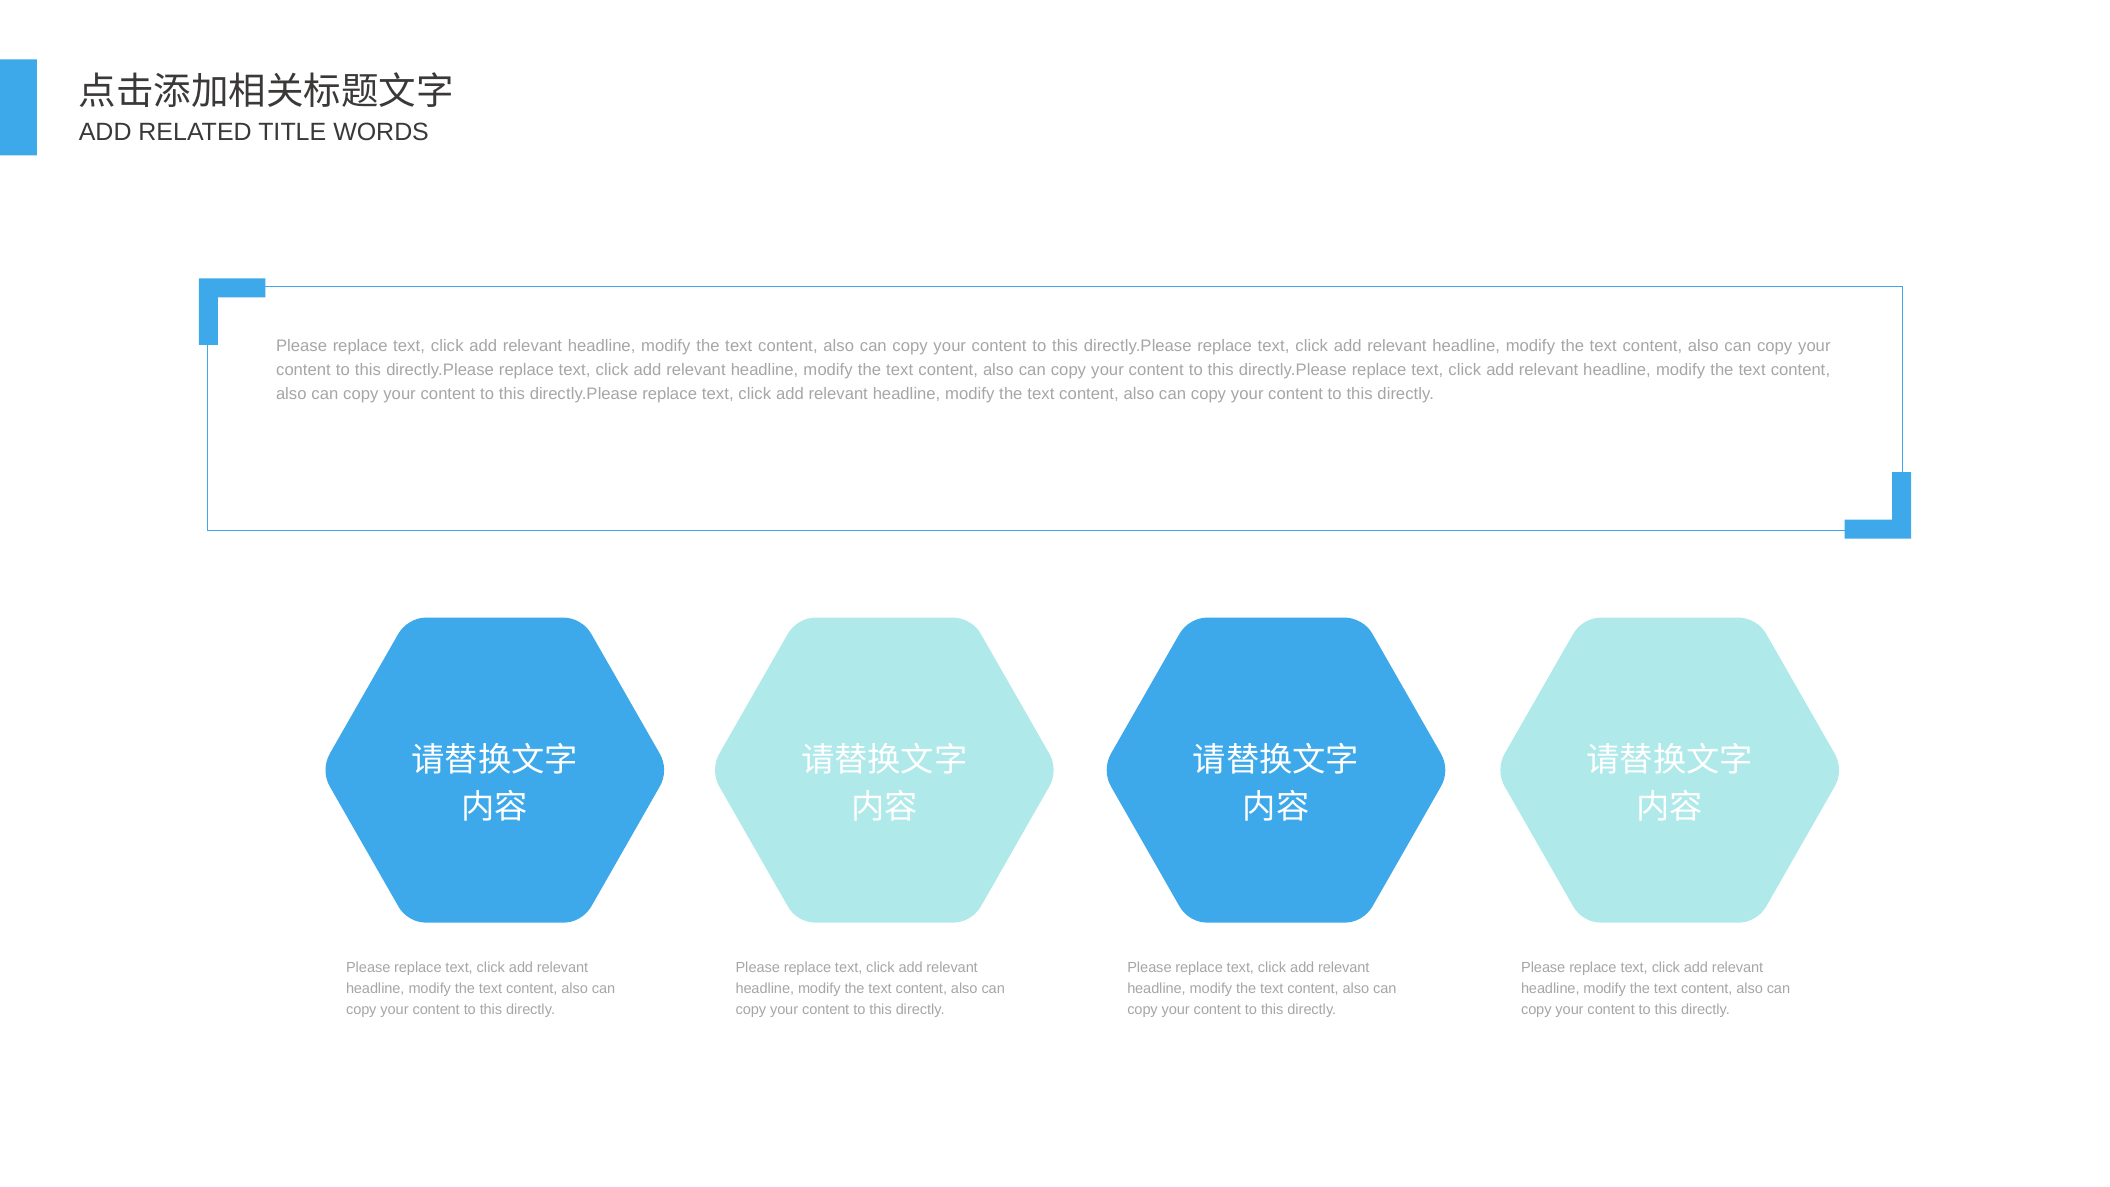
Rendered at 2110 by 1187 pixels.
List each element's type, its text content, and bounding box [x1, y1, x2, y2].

text_box 请替换文字内容 [789, 729, 979, 826]
text_box 点击添加相关标题文字 [62, 59, 470, 121]
text_box Please replace text, click add relevant headline, modify the text content, also can copy your content to this directly. [1112, 947, 1440, 1025]
text_box Please replace text, click add relevant headline, modify the text content, also can copy your content to this directly. [1506, 947, 1834, 1025]
text_box [206, 285, 1903, 532]
text_box 请替换文字内容 [400, 729, 590, 826]
text_box Please replace text, click add relevant headline, modify the text content, also can copy your content to this directly. [720, 947, 1048, 1025]
text_box [715, 617, 1054, 923]
text_box ADD RELATED TITLE WORDS [62, 107, 446, 154]
text_box [1844, 471, 1912, 540]
text_box [198, 277, 266, 346]
text_box [1500, 617, 1840, 923]
text_box [325, 617, 665, 923]
text_box [1106, 617, 1446, 923]
text_box Please replace text, click add relevant headline, modify the text content, also can copy your content to this directly.Please replace text, click add relevant headline, modify the text content, also can copy your content to this directly.Please replace text, click add relevant headline, modify the text content, also can copy your content to this directly.Please replace text, click add relevant headline, modify the text content, also can copy your content to this directly.Please replace text, click add relevant headline, modify the text content, also can copy your content to this directly. [276, 330, 1834, 403]
text_box 请替换文字内容 [1181, 729, 1371, 826]
text_box 请替换文字内容 [1575, 729, 1765, 826]
text_box Please replace text, click add relevant headline, modify the text content, also can copy your content to this directly. [331, 947, 659, 1025]
